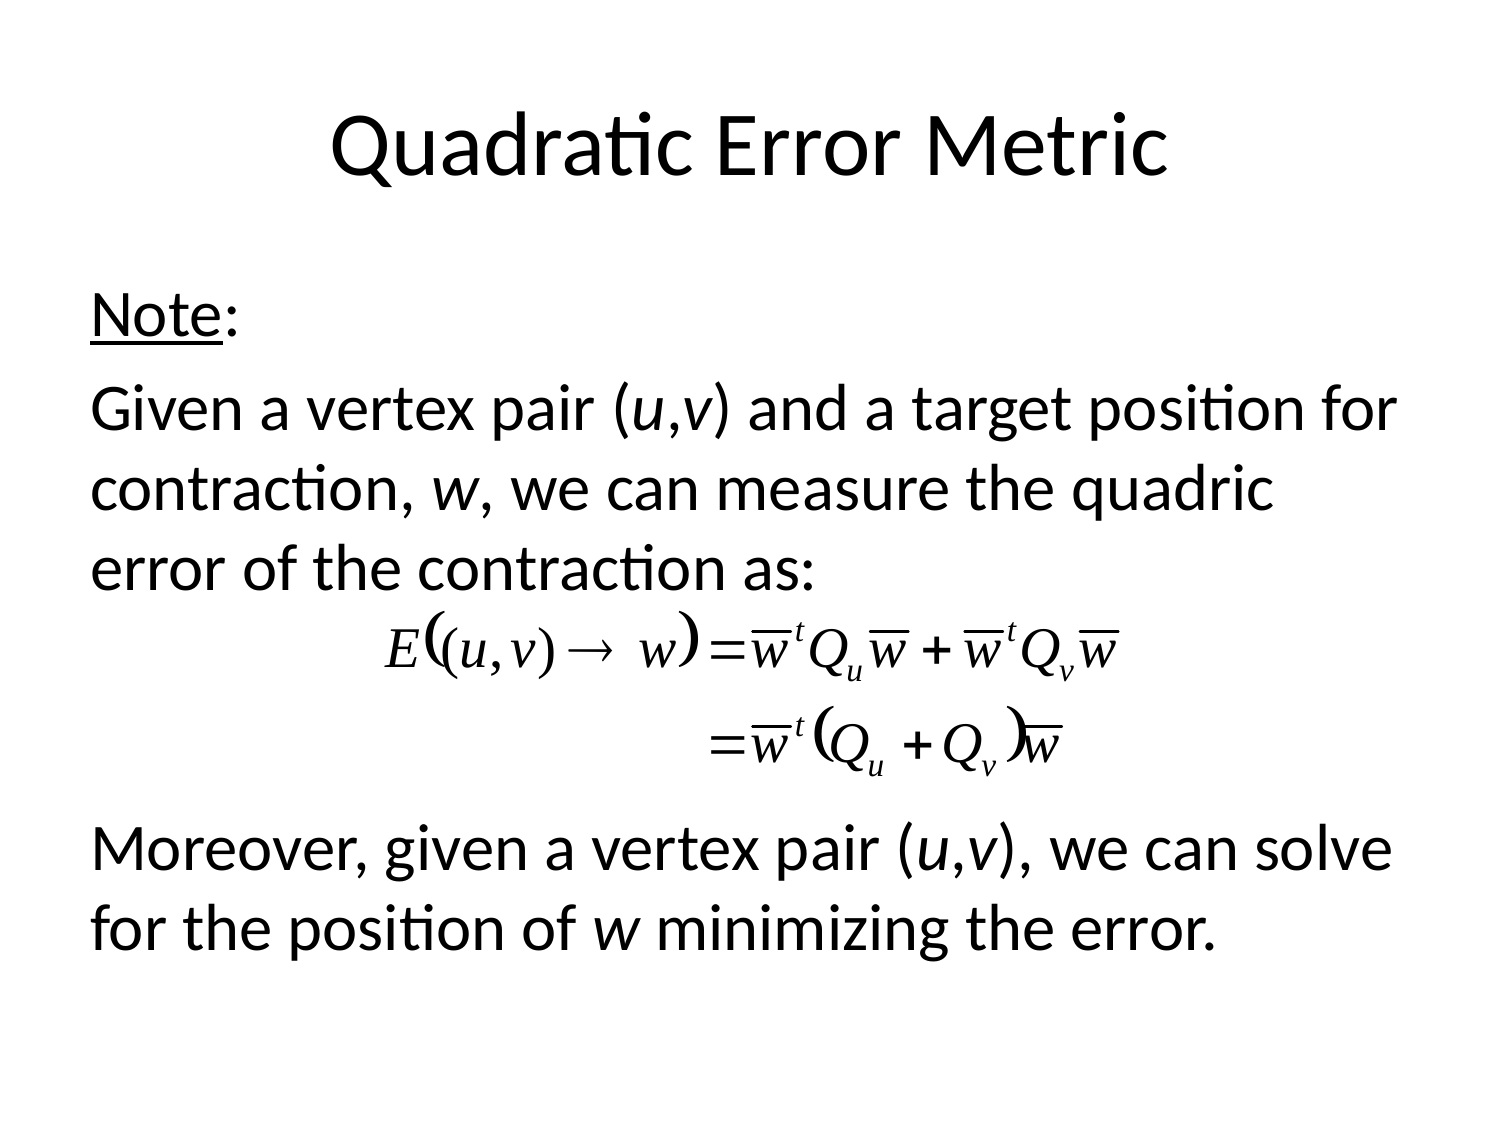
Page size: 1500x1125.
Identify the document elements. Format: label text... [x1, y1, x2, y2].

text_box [374, 604, 1130, 788]
list Note: Given a vertex pair (u,v) and a target position for contraction, w, we can measure the quadric error of the contraction as: Moreover, given a vertex pair (u,v), we can solve for the position of w minimizing the error. [75, 262, 1425, 1125]
title Quadratic Error Metric [75, 45, 1425, 233]
